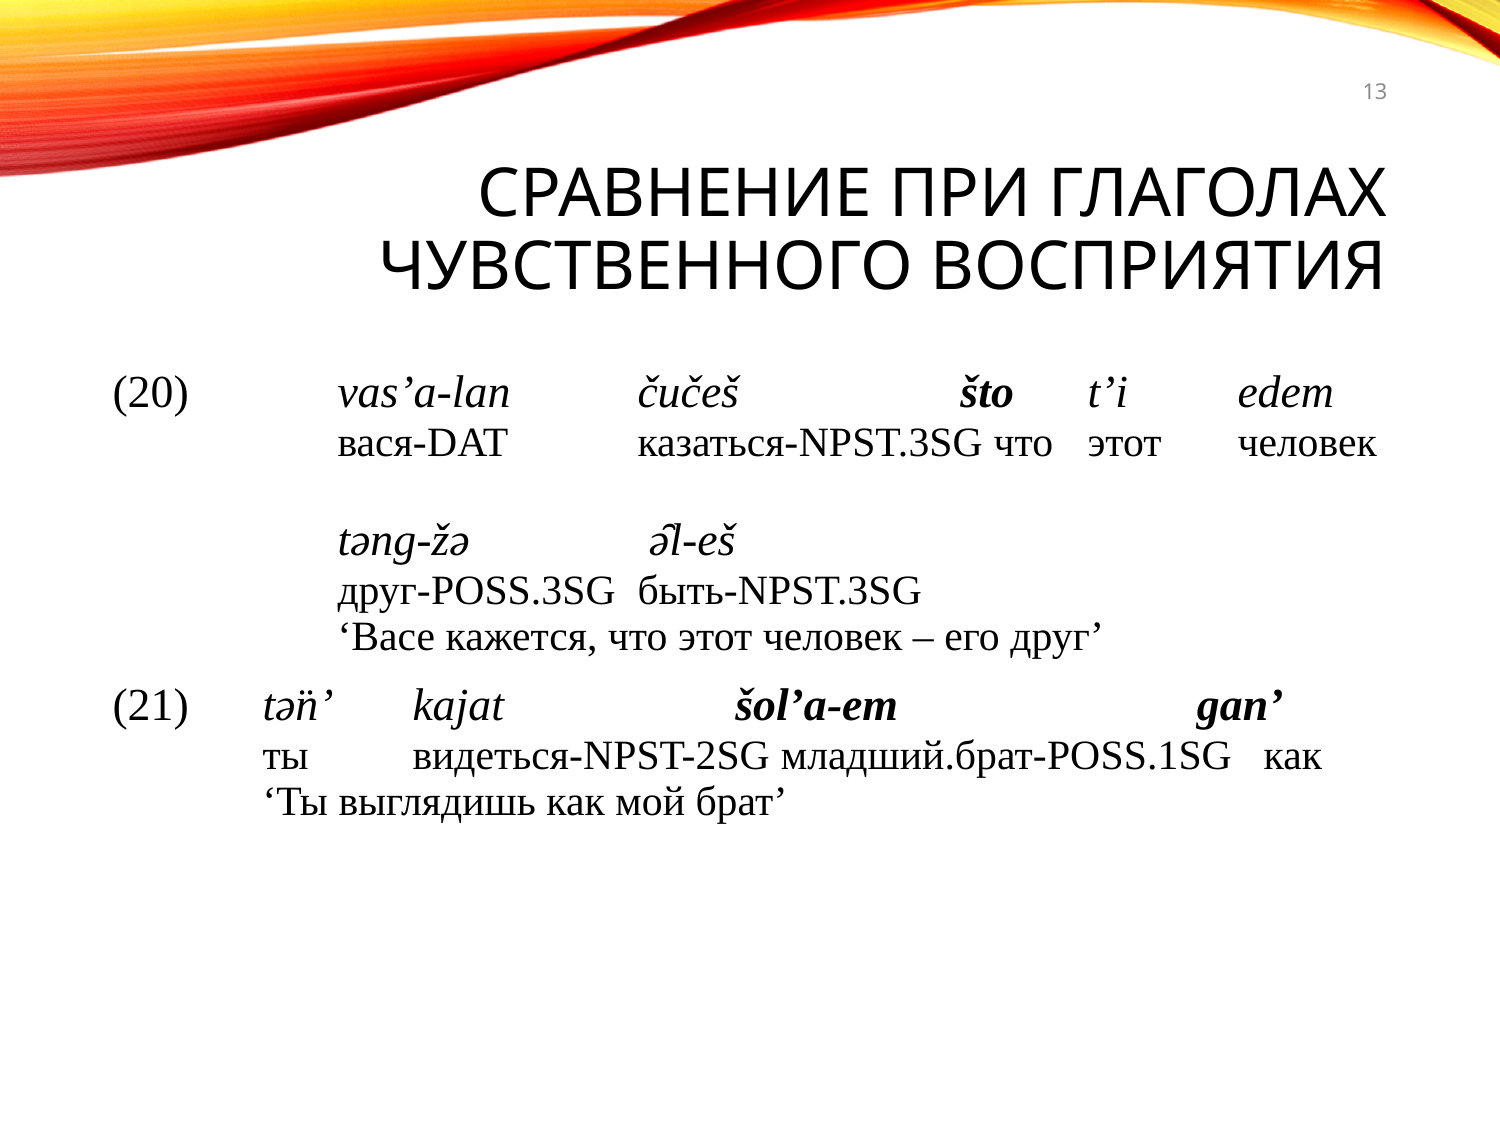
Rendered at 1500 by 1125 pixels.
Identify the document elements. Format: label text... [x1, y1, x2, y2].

title Сравнение при глаголах чувственного восприятия [356, 125, 1403, 338]
picture [0, 0, 1500, 178]
slide_number 13 [1078, 62, 1403, 123]
list vas’a-lan čučeš što t’i edem вася-dat казаться-npst.3sg что этот человек təng-žə ə̑l-eš друг-poss.3sg быть-npst.3sg ‘Васе кажется, что этот человек – его друг’ (21) tə̈n’ kajat šol’a-em gan’ ты видеться-npst-2sg младший.брат-poss.1sg как ‘Ты выглядишь как мой брат’ [97, 360, 1403, 1028]
